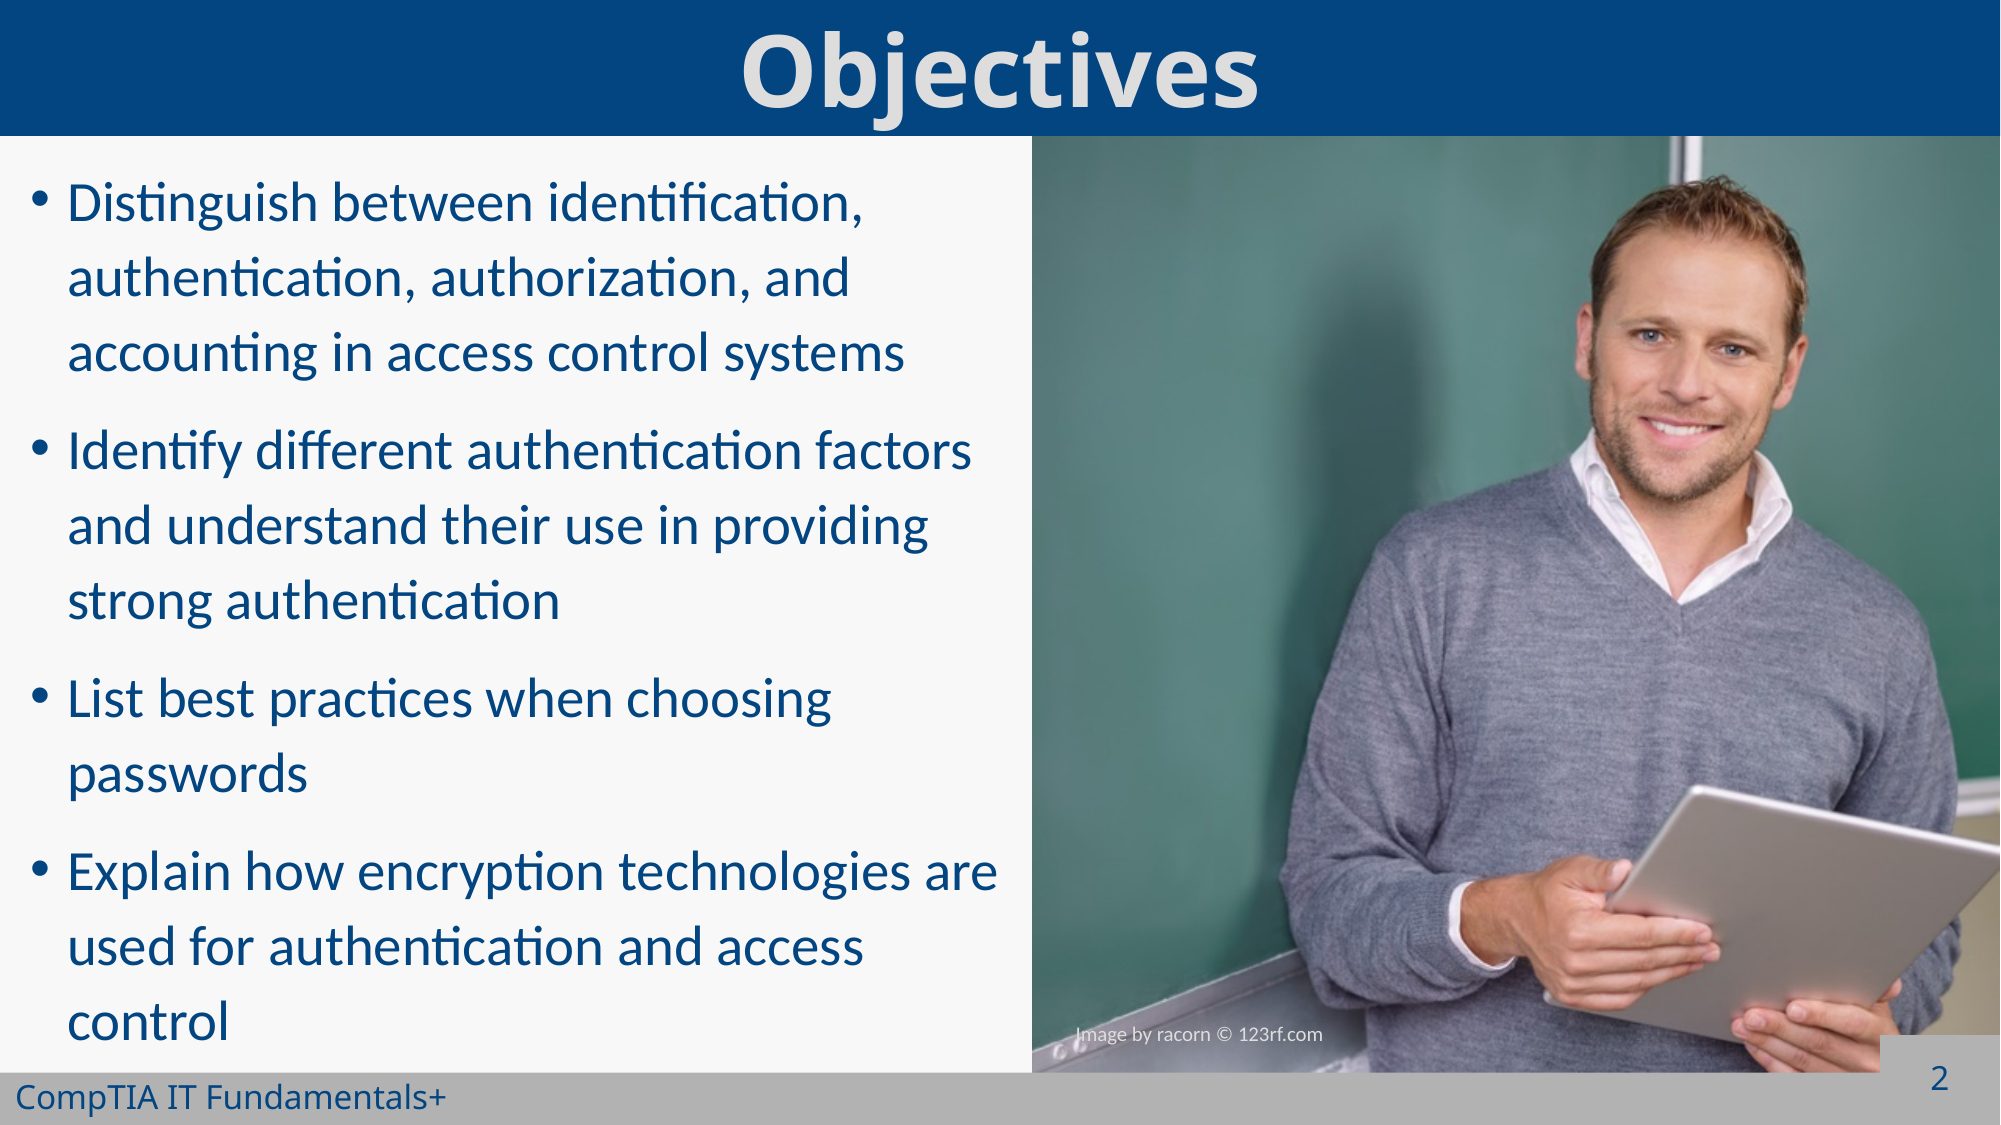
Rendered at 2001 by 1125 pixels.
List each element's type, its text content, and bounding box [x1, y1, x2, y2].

list Distinguish between identification, authentication, authorization, and accounting in access control systems Identify different authentication factors and understand their use in providing strong authentication List best practices when choosing passwords Explain how encryption technologies are used for authentication and access control [15, 149, 1033, 1065]
slide_number 2 [1880, 1035, 2000, 1125]
footer CompTIA IT Fundamentals+ [0, 1072, 1880, 1125]
picture [1032, 136, 2000, 1072]
